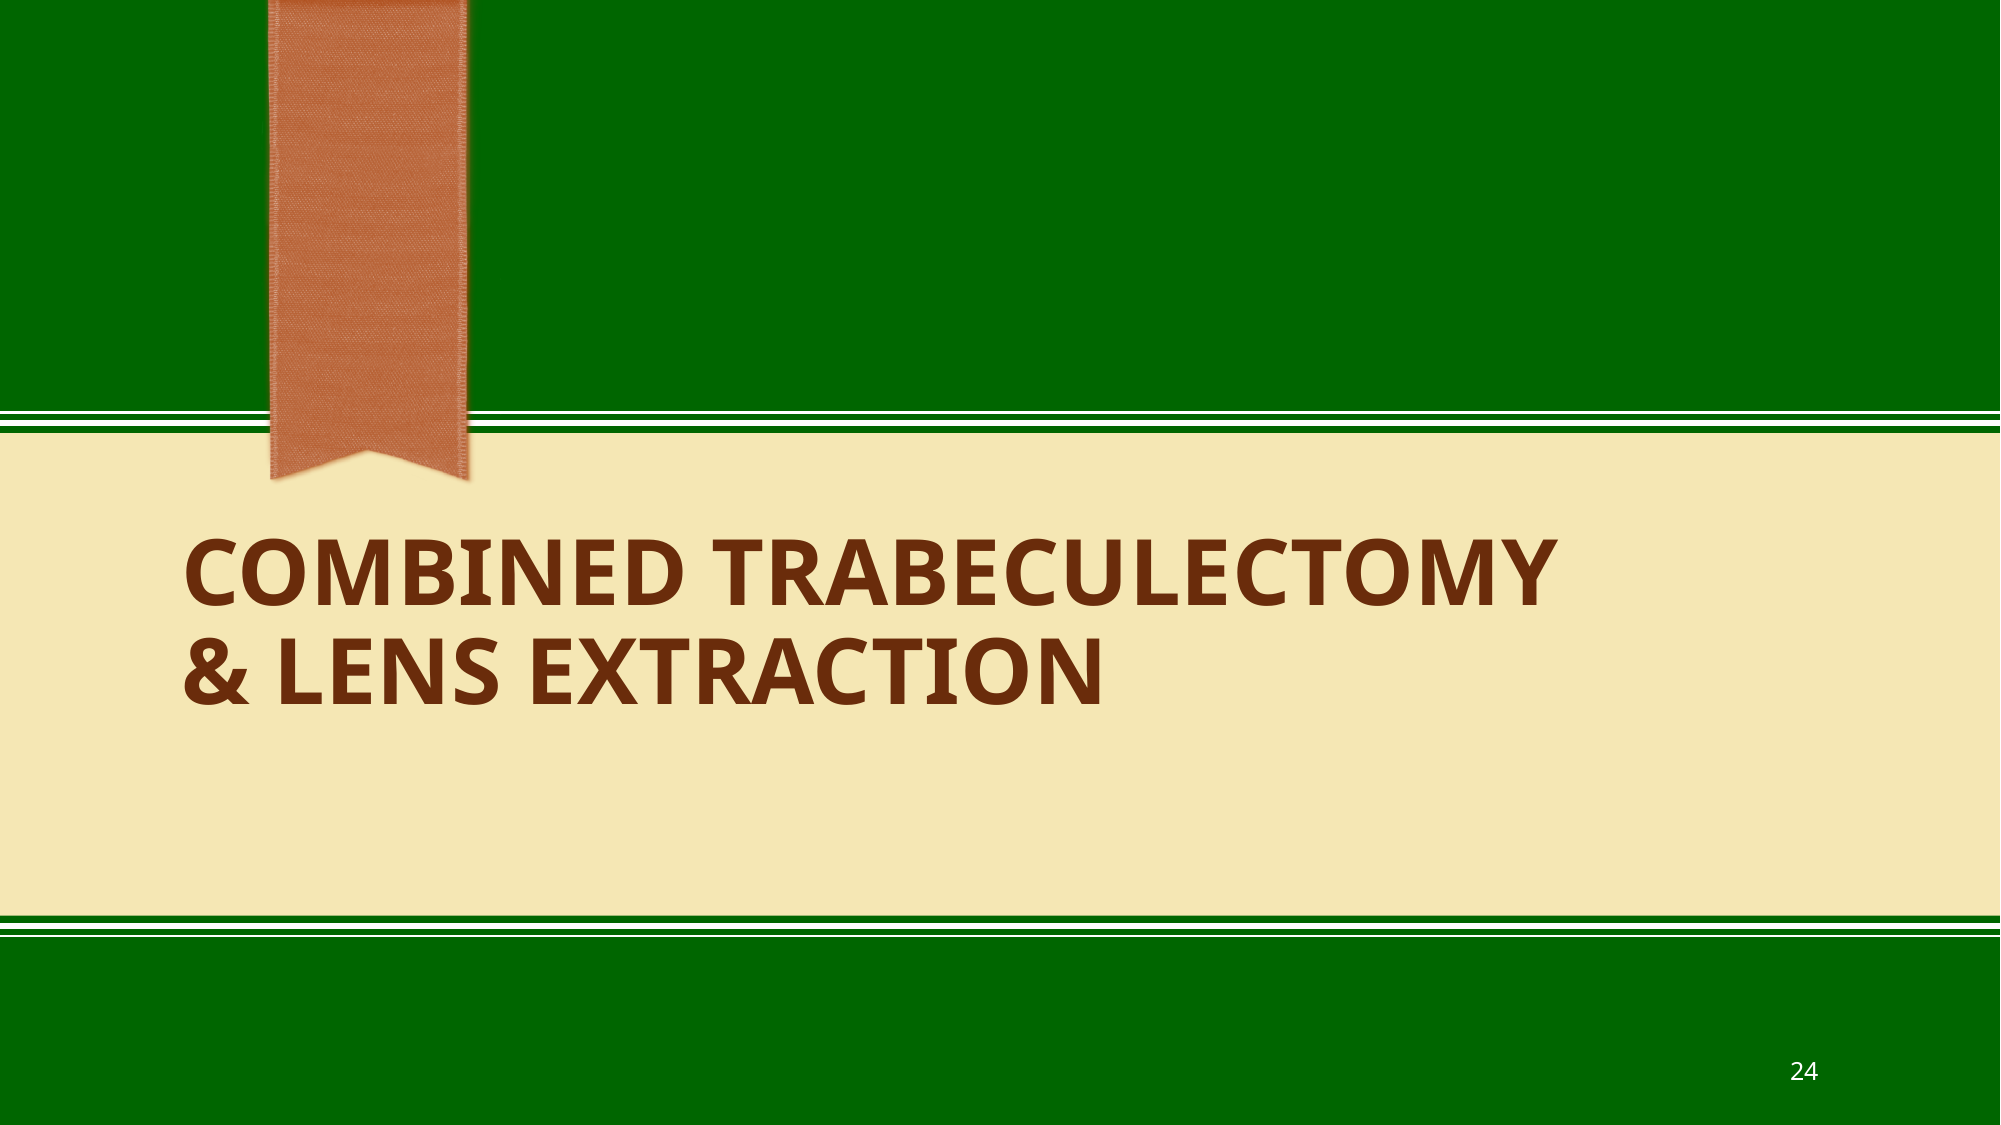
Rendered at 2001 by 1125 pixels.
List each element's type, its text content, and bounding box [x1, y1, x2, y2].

title Combined trabeculectomy & lens extraction [181, 487, 1834, 764]
slide_number 24 [1518, 1042, 1819, 1103]
